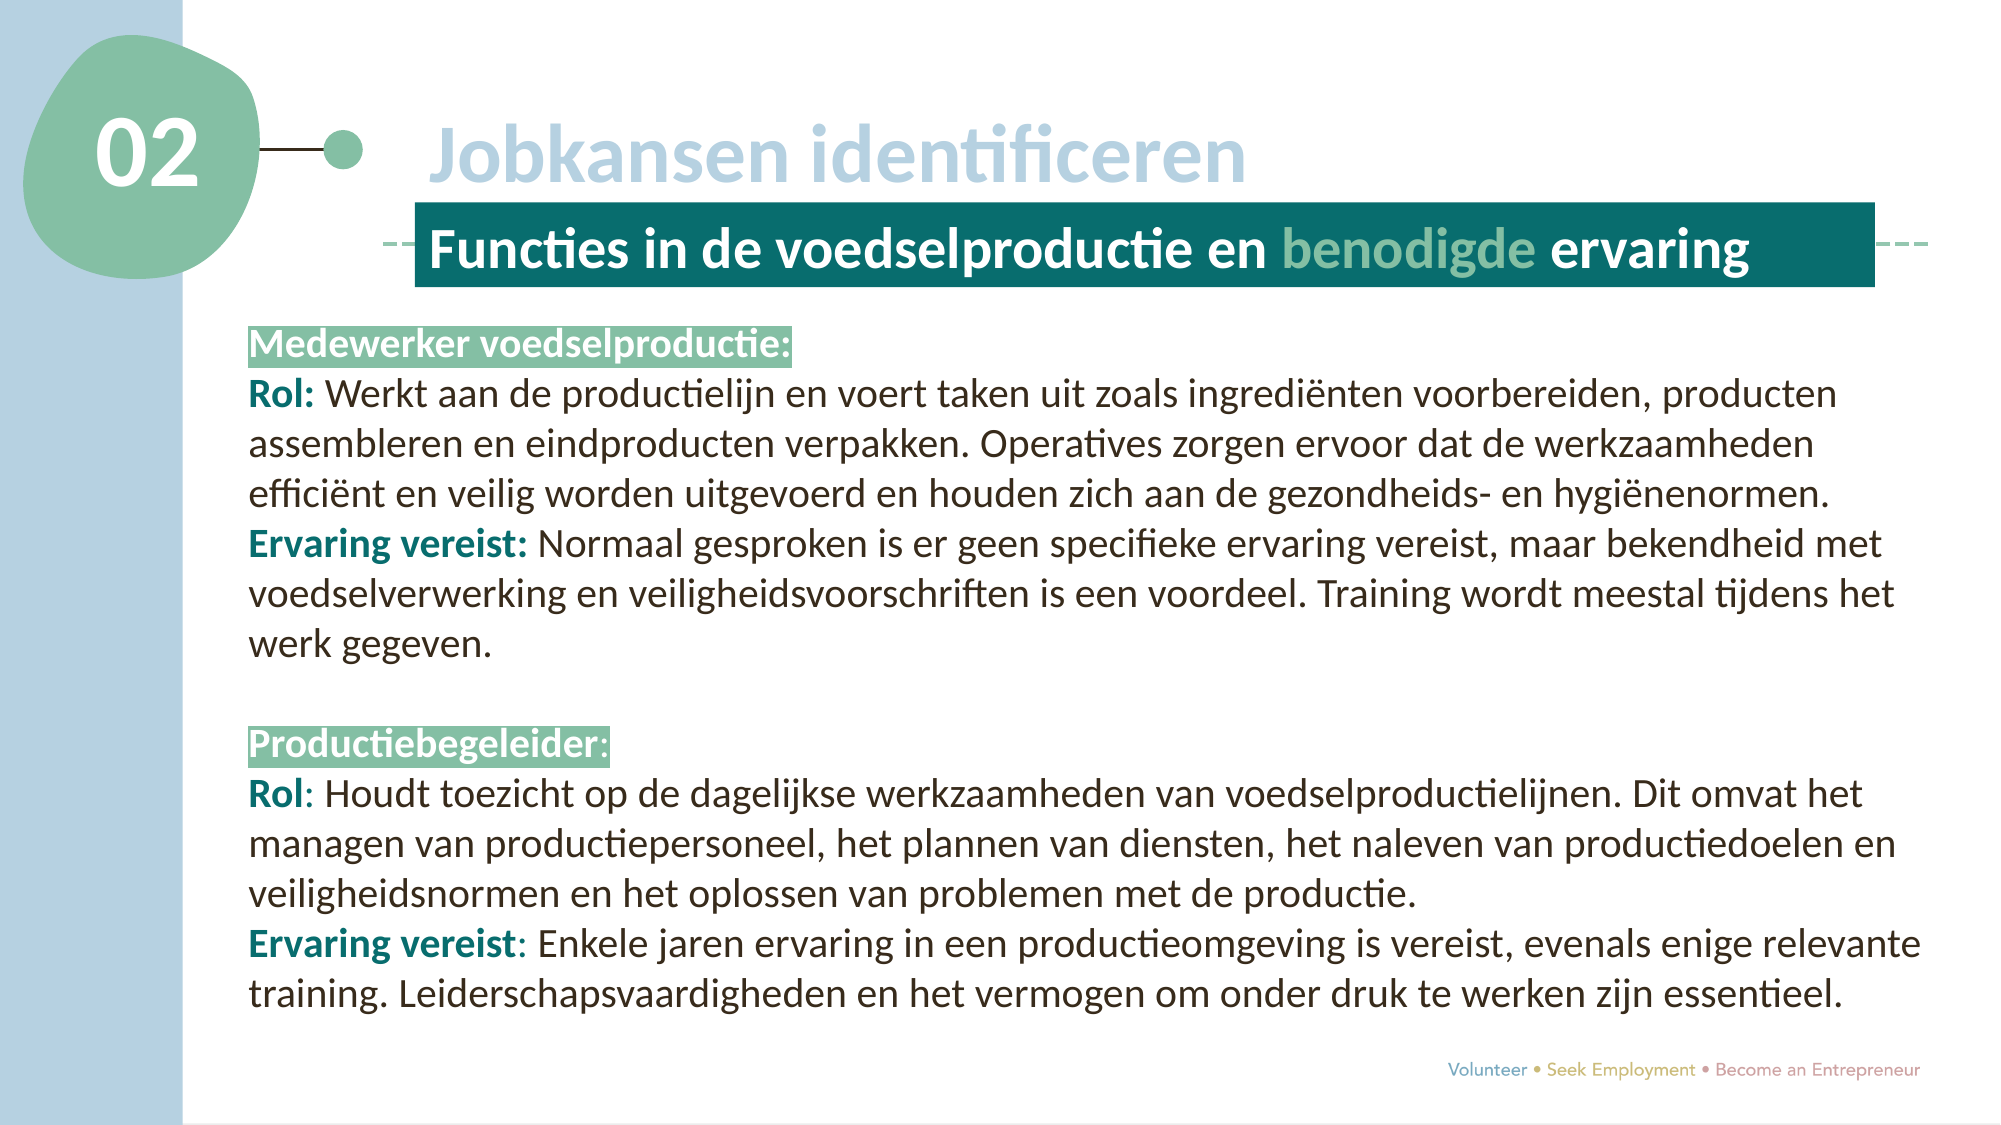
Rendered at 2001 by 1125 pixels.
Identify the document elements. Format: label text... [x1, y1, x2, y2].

text_box 02 [21, 88, 275, 230]
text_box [110, 129, 363, 170]
text_box [55, 35, 249, 88]
text_box [34, 230, 234, 280]
text_box Medewerker voedselproductie: Rol: Werkt aan de productielijn en voert taken uit zoals ingrediënten voorbereiden, producten assembleren en eindproducten verpakken. Operatives zorgen ervoor dat de werkzaamheden efficiënt en veilig worden uitgevoerd en houden zich aan de gezondheids- en hygiënenormen. Ervaring vereist: Normaal gesproken is er geen specifieke ervaring vereist, maar bekendheid met voedselverwerking en veiligheidsvoorschriften is een voordeel. Training wordt meestal tijdens het werk gegeven. Productiebegeleider: Rol: Houdt toezicht op de dagelijkse werkzaamheden van voedselproductielijnen. Dit omvat het managen van productiepersoneel, het plannen van diensten, het naleven van productiedoelen en veiligheidsnormen en het oplossen van problemen met de productie. Ervaring vereist: Enkele jaren ervaring in een productieomgeving is vereist, evenals enige relevante training. Leiderschapsvaardigheden en het vermogen om onder druk te werken zijn essentieel. [233, 308, 1976, 1125]
text_box Functies in de voedselproductie en benodigde ervaring [414, 202, 1875, 243]
text_box Jobkansen identificeren [414, 108, 1675, 202]
text_box Functies in de voedselproductie en benodigde ervaring [414, 244, 1875, 288]
text_box [0, 0, 184, 1125]
